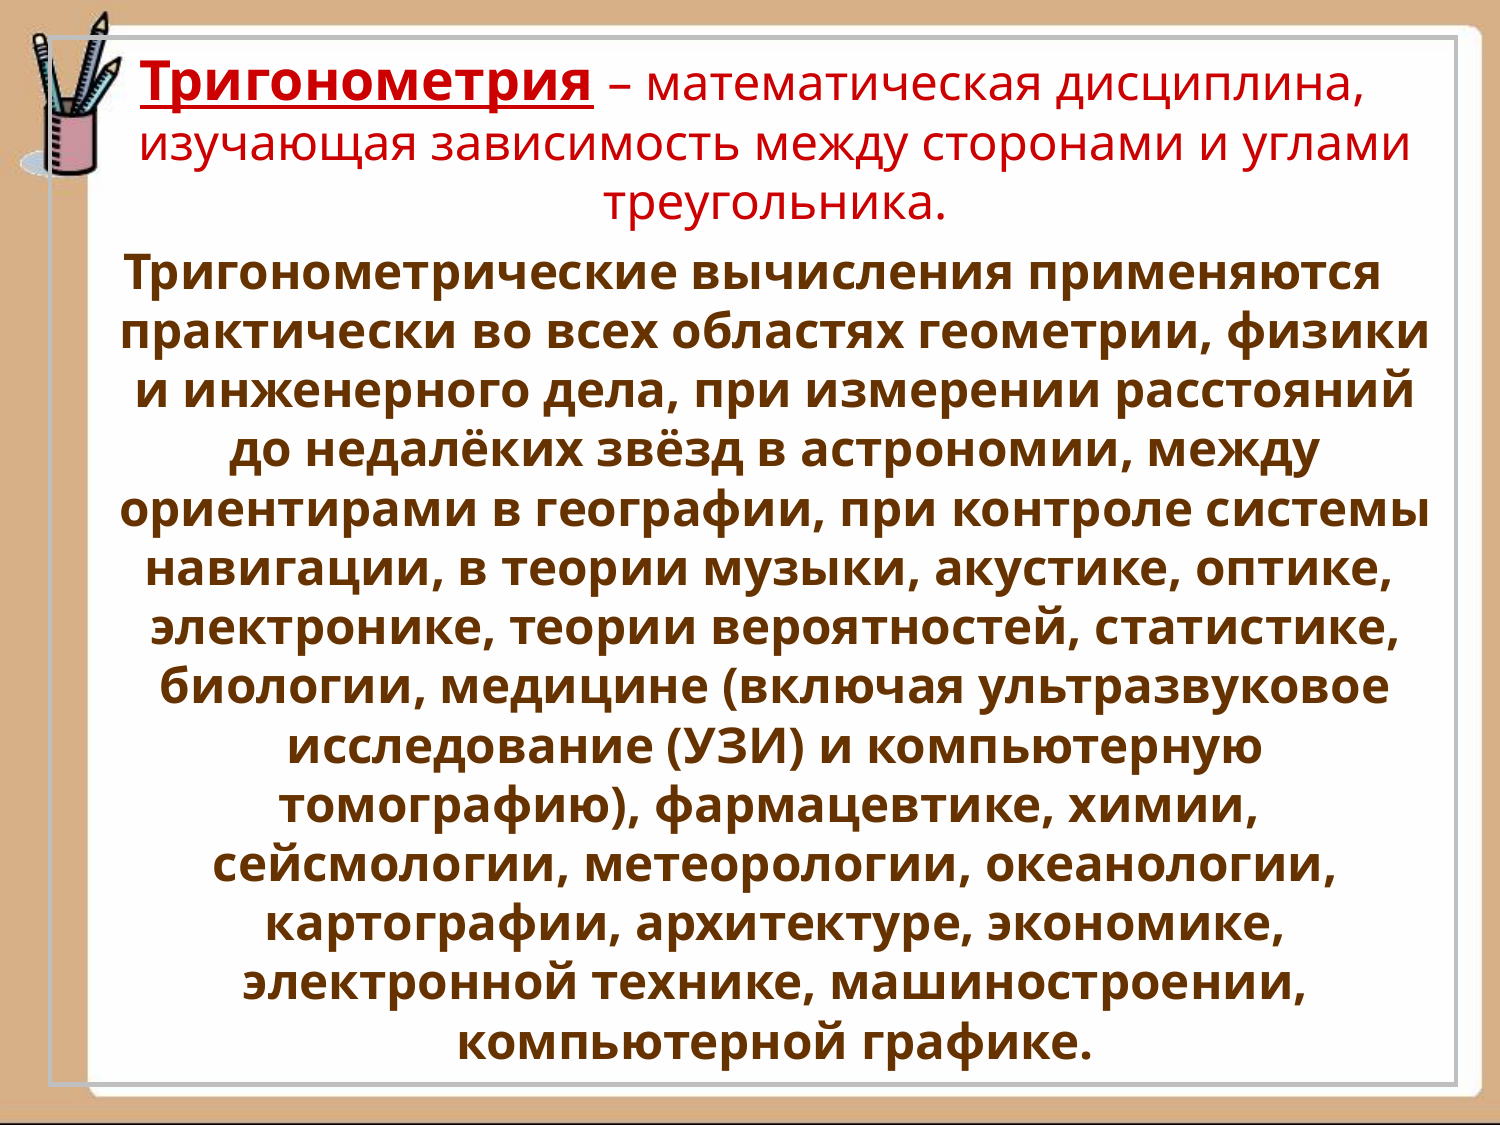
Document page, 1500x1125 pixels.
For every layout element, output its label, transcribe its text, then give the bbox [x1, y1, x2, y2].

picture [0, 0, 1500, 1125]
list Тригонометрия – математическая дисциплина, изучающая зависимость между сторонами и углами треугольника. Тригонометрические вычисления применяются практически во всех областях геометрии, физики и инженерного дела, при измерении расстояний до недалёких звёзд в астрономии, между ориентирами в географии, при контроле системы навигации, в теории музыки, акустике, оптике, электронике, теории вероятностей, статистике, биологии, медицине (включая ультразвуковое исследование (УЗИ) и компьютерную томографию), фармацевтике, химии, сейсмологии, метеорологии, океанологии, картографии, архитектуре, экономике, электронной технике, машиностроении, компьютерной графике. [49, 37, 1456, 1085]
